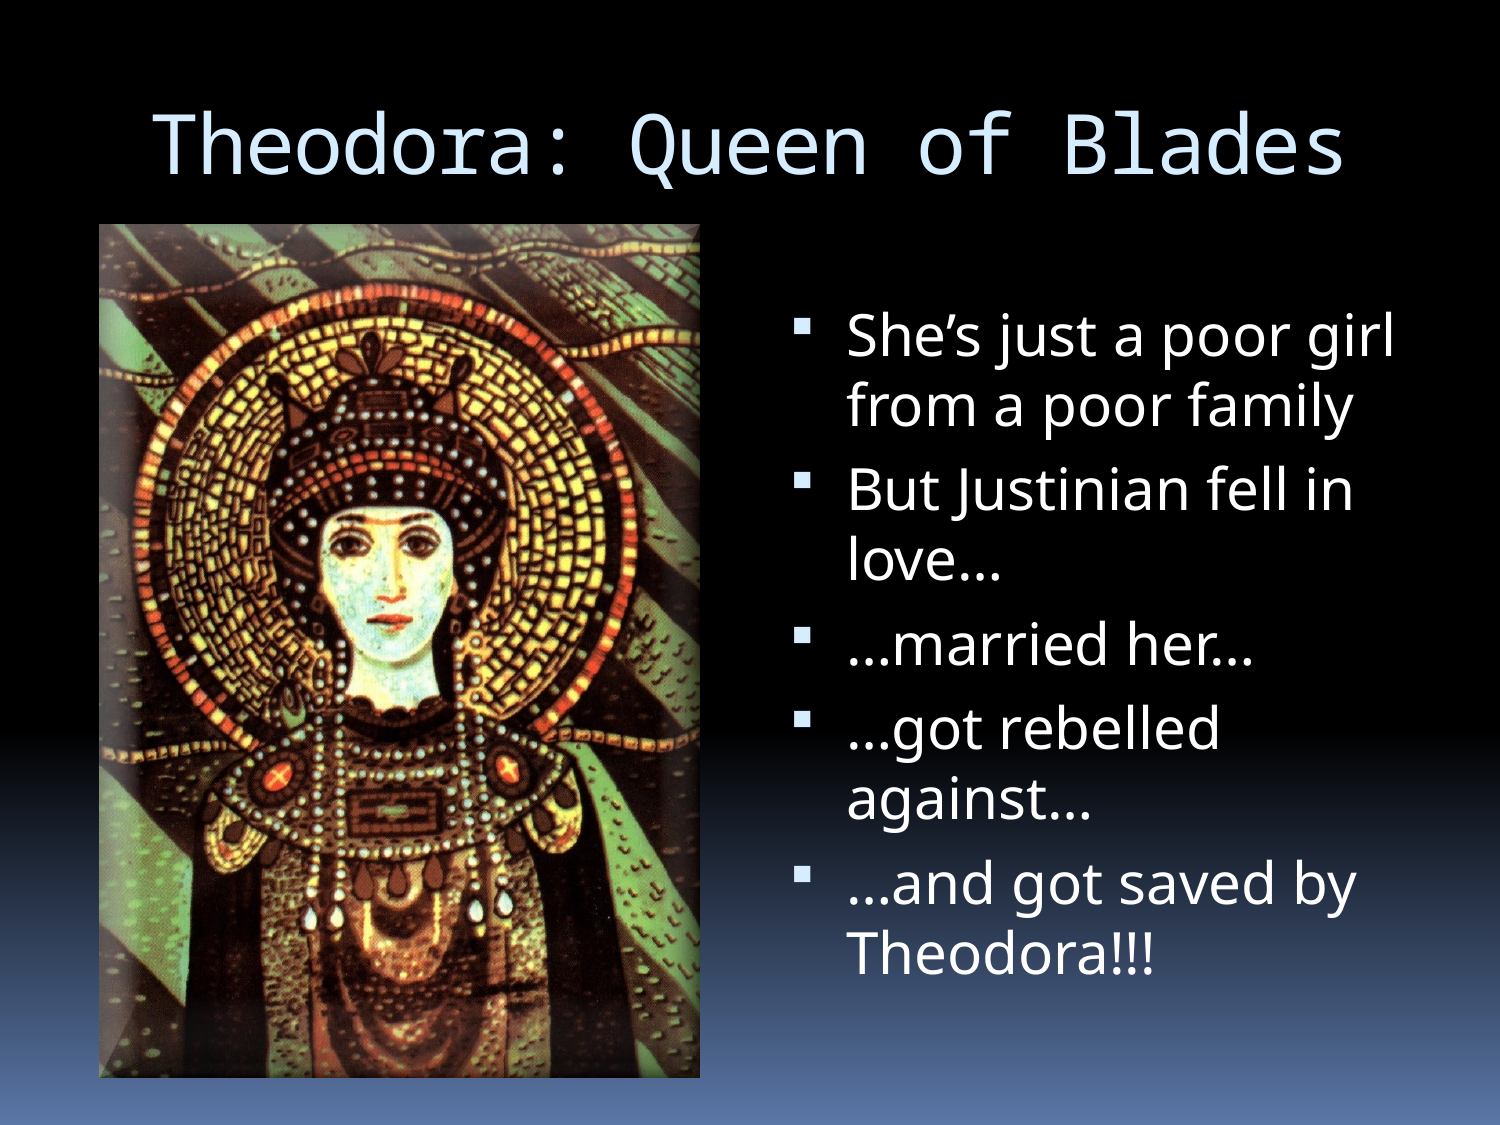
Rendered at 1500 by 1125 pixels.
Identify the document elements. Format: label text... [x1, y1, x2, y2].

list She’s just a poor girl from a poor family But Justinian fell in love… …married her… …got rebelled against… …and got saved by Theodora!!! [763, 290, 1427, 1033]
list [99, 223, 701, 1078]
title Theodora: Queen of Blades [75, 83, 1425, 234]
